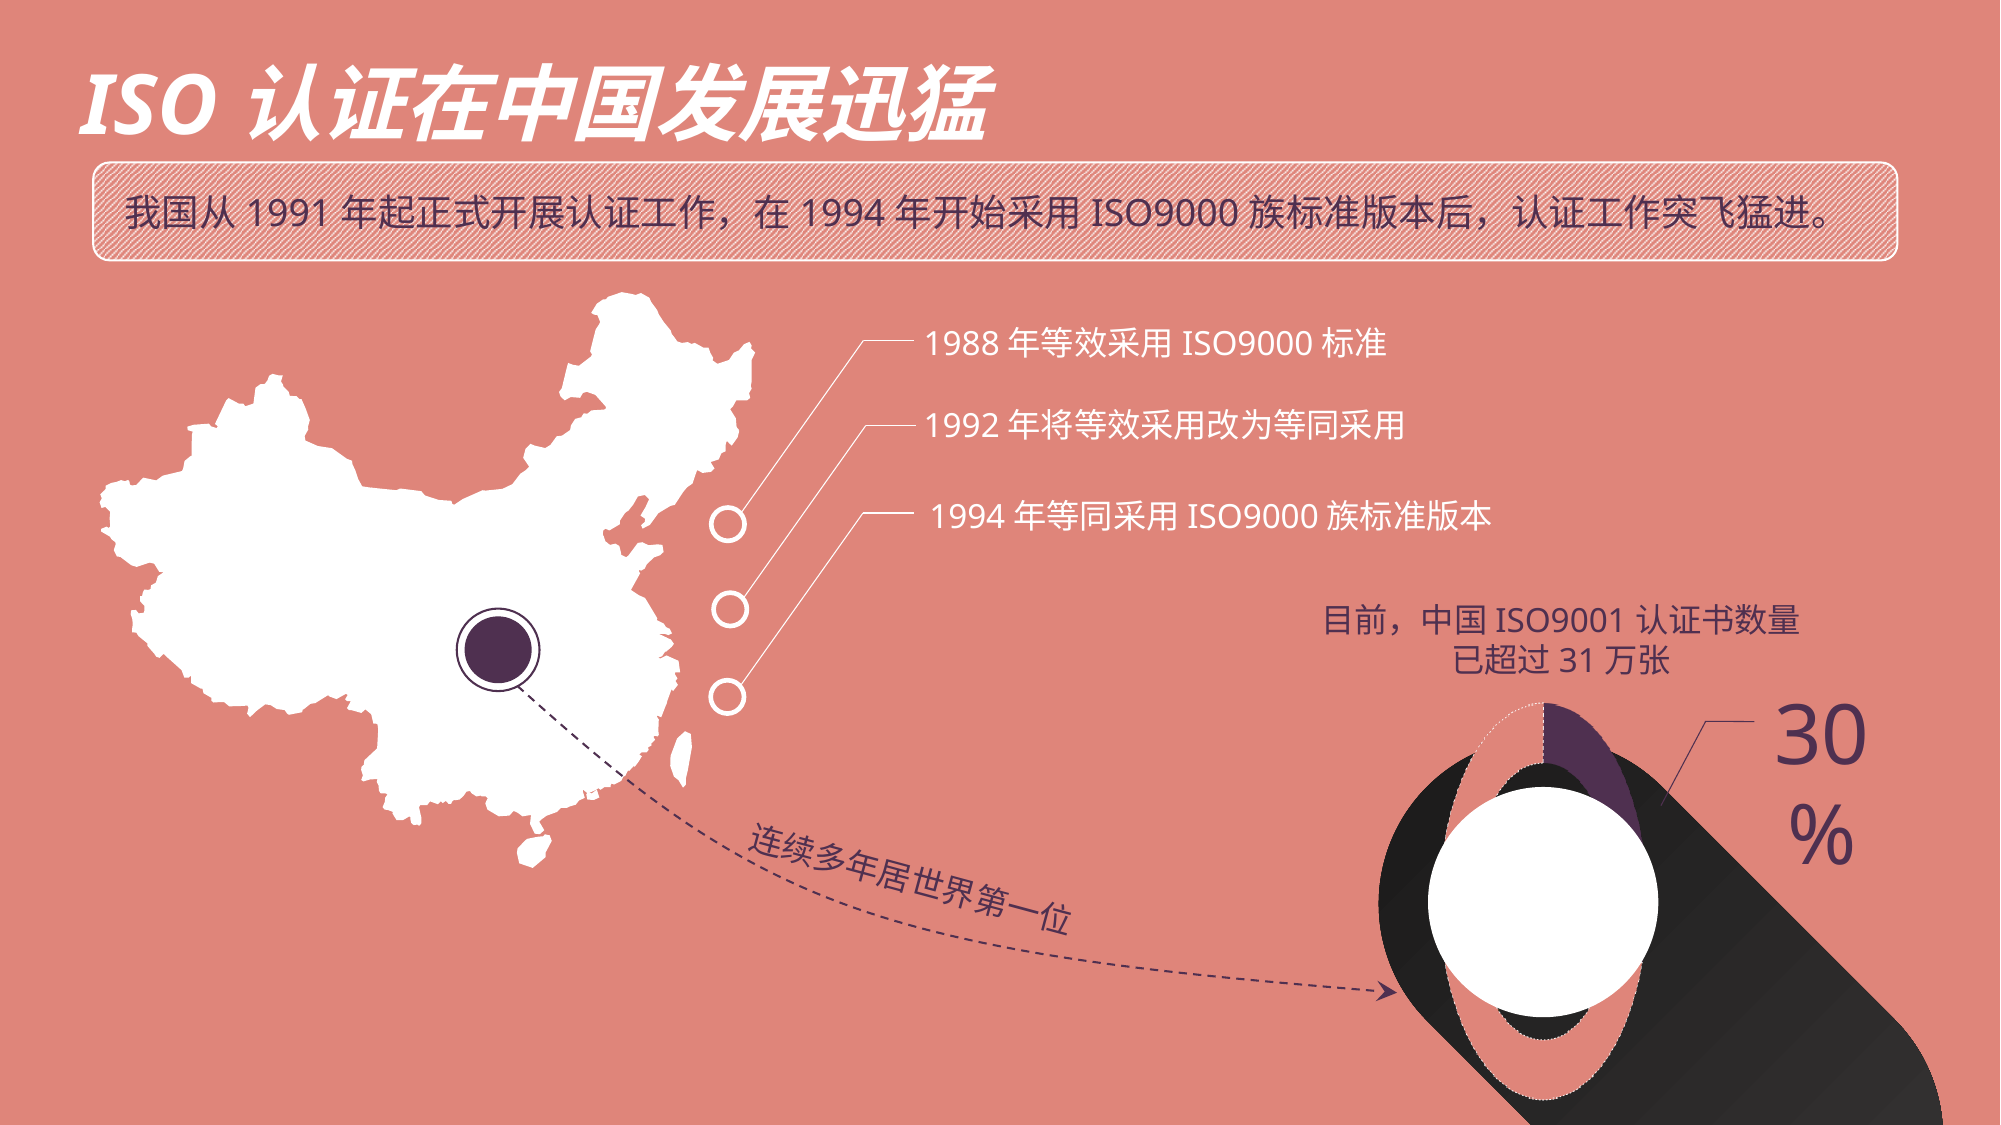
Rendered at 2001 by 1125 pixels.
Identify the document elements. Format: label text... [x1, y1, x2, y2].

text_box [713, 425, 917, 515]
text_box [92, 162, 1898, 261]
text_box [710, 512, 914, 714]
text_box 1988年等效采用ISO9000标准 [909, 315, 1509, 370]
text_box 30% [1830, 673, 1901, 889]
text_box 1992年将等效采用改为等同采用 [918, 397, 1509, 452]
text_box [100, 292, 755, 868]
text_box 目前，中国ISO9001认证书数量已超过31万张 [1293, 591, 1830, 687]
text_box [456, 608, 540, 692]
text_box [1359, 684, 1827, 1125]
text_box ISO认证在中国发展迅猛 [66, 43, 1442, 159]
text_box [710, 340, 915, 426]
text_box [760, 770, 1354, 990]
text_box 连续多年居世界第一位 [760, 809, 1158, 971]
text_box 1994年等同采用ISO9000族标准版本 [921, 488, 1515, 543]
